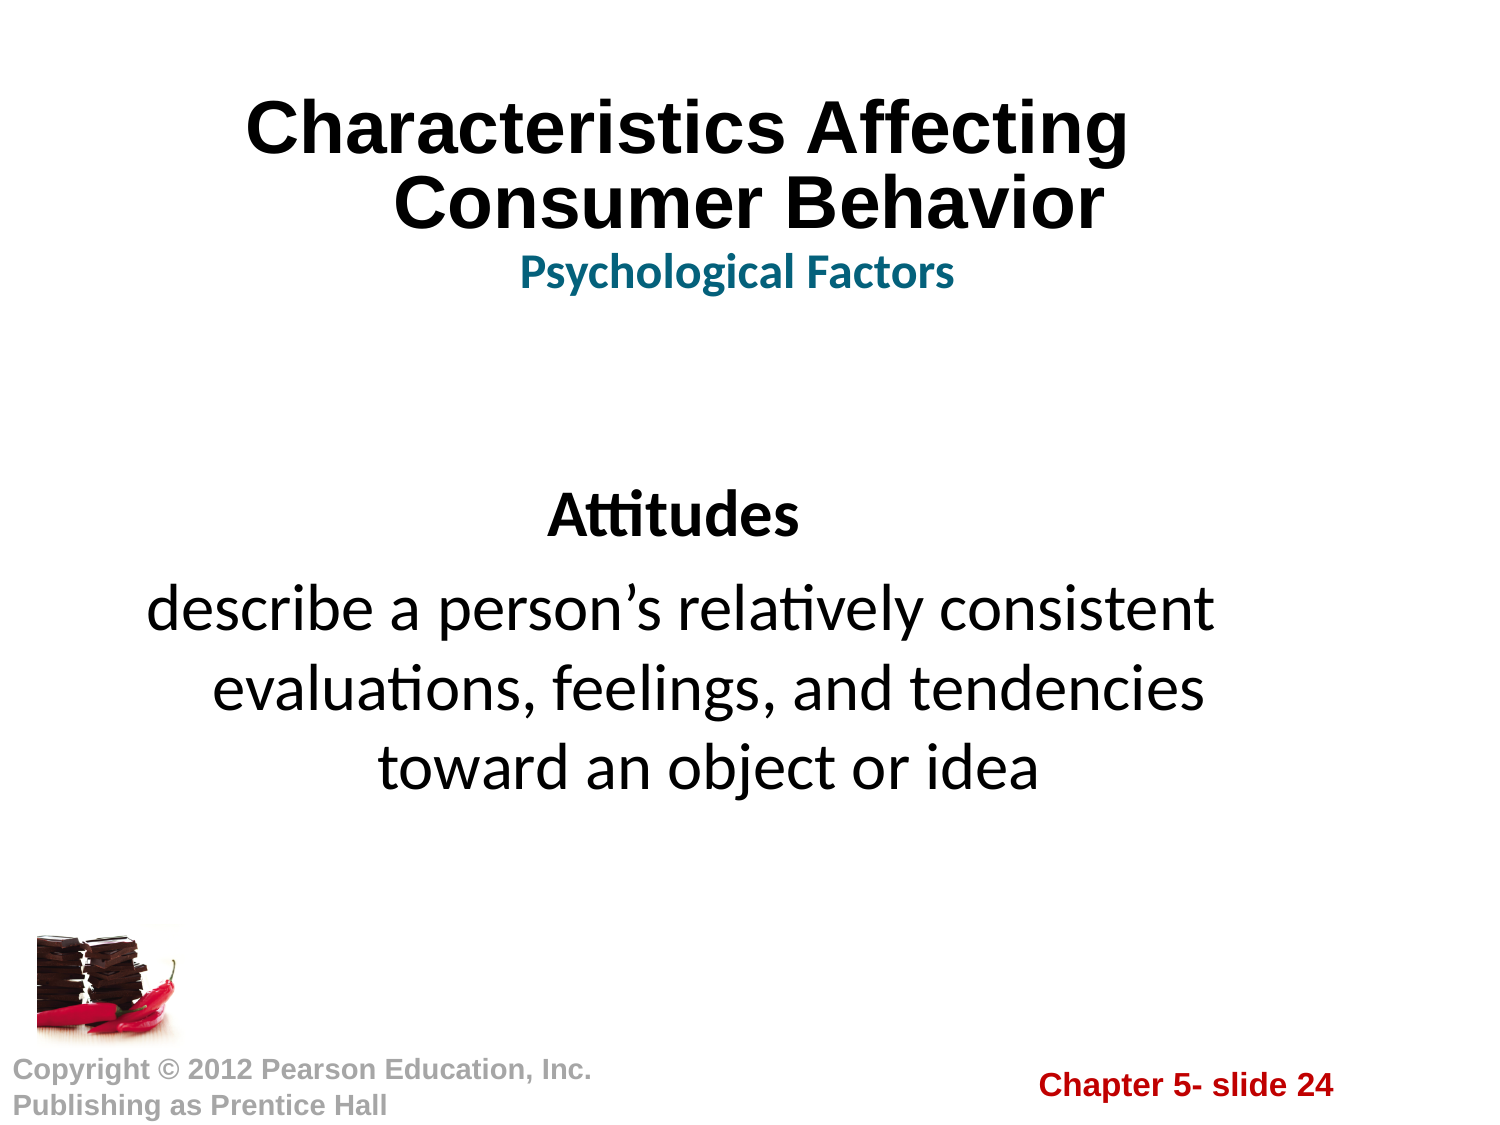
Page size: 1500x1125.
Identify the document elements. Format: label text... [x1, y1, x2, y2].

list Psychological Factors [149, 237, 1326, 301]
title Characteristics Affecting Consumer Behavior [112, 37, 1388, 226]
list Attitudes describe a person’s relatively consistent evaluations, feelings, and tendencies toward an object or idea [37, 462, 1326, 1051]
